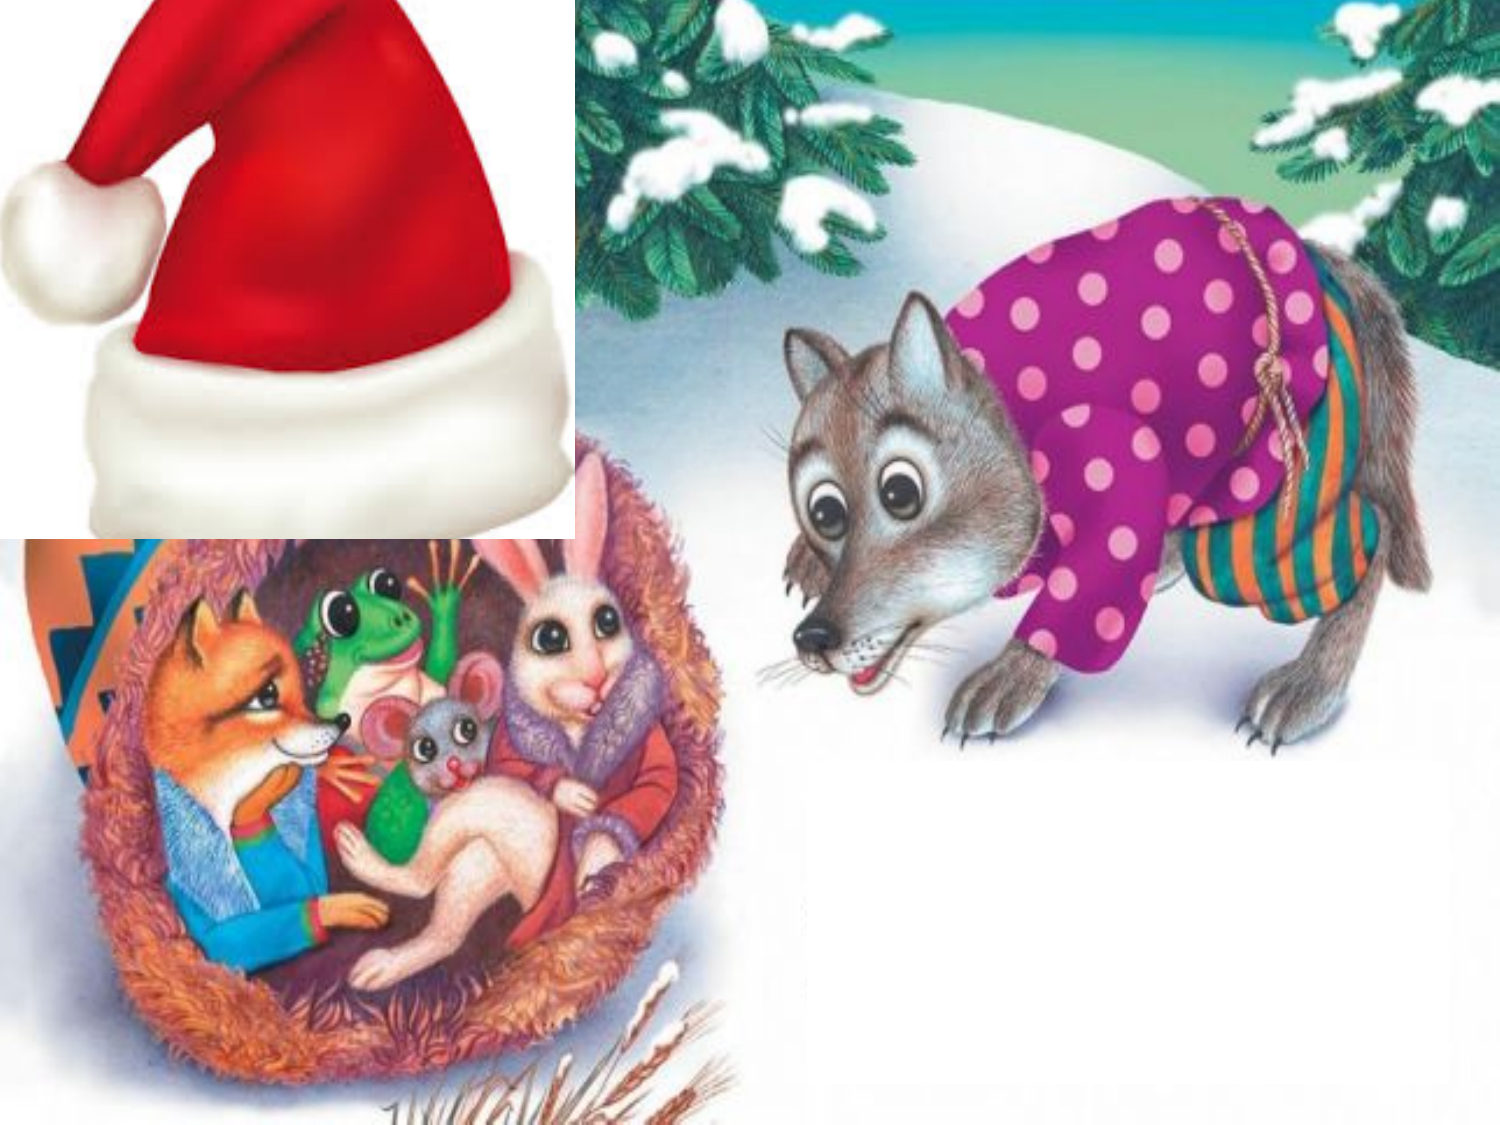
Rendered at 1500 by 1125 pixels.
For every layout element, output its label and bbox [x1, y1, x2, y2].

picture [0, 0, 577, 540]
list [0, 0, 1500, 1125]
